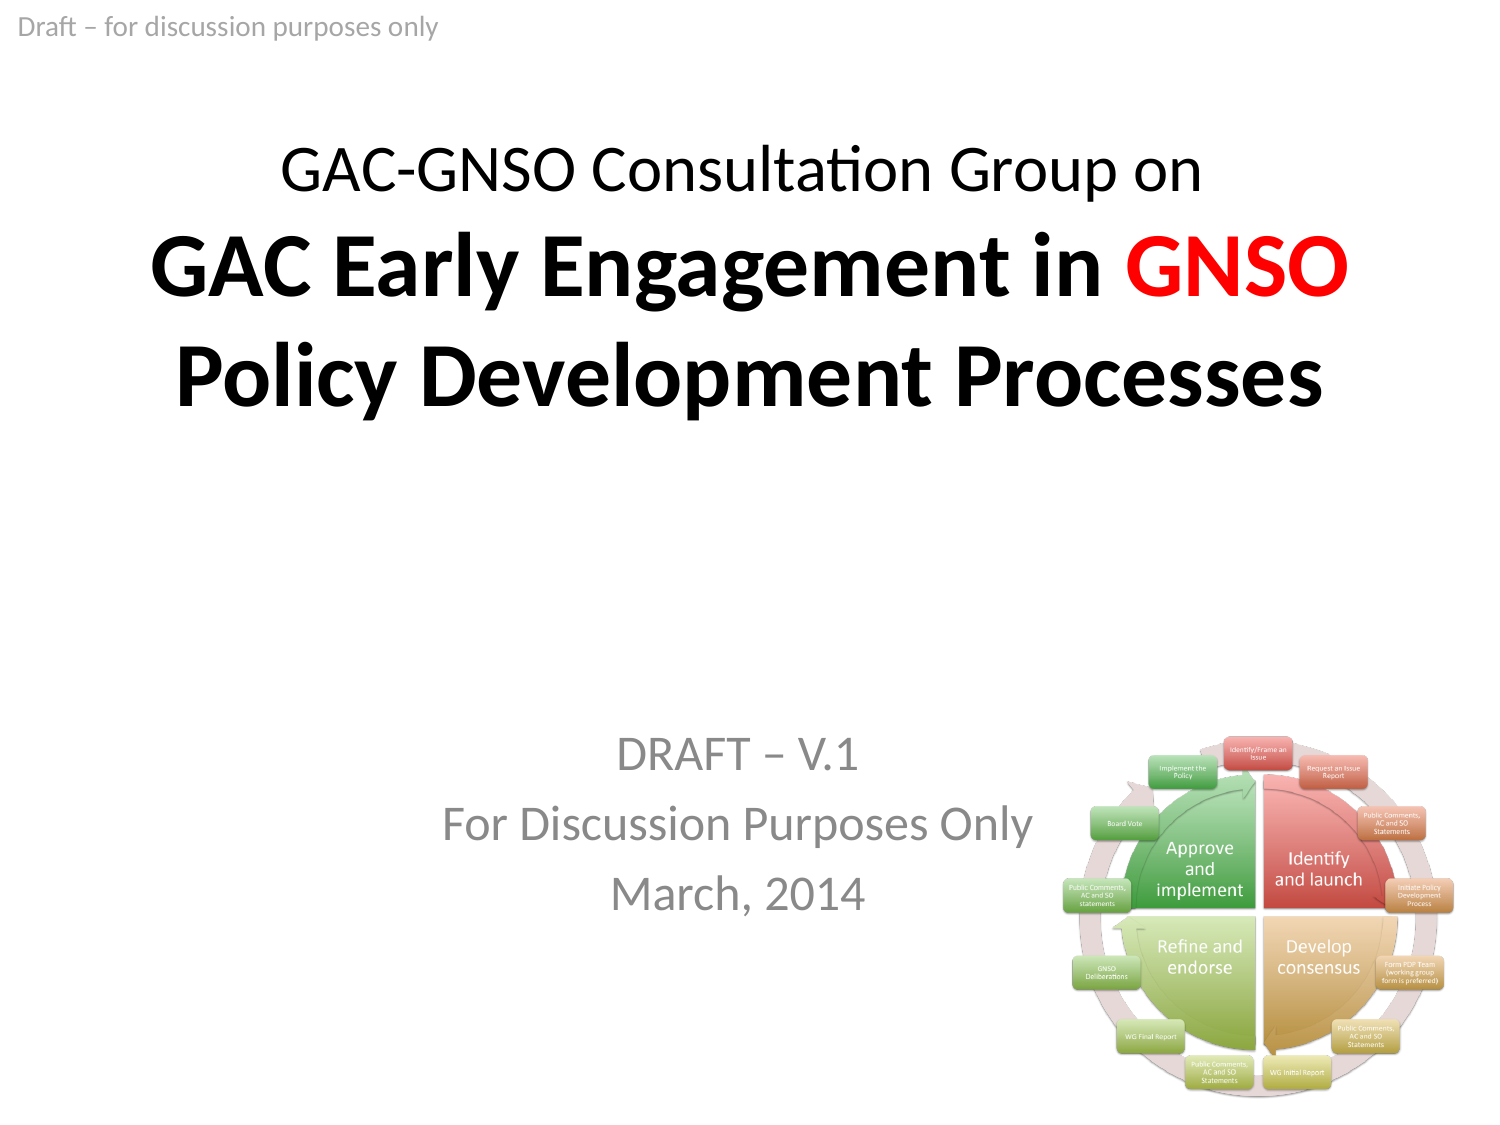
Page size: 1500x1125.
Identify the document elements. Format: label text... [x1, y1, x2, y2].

picture [1014, 734, 1500, 1100]
title GAC-GNSO Consultation Group on GAC Early Engagement in GNSO Policy Development Processes [112, 153, 1388, 395]
subtitle DRAFT – V.1 For Discussion Purposes Only March, 2014 [212, 713, 1263, 1001]
